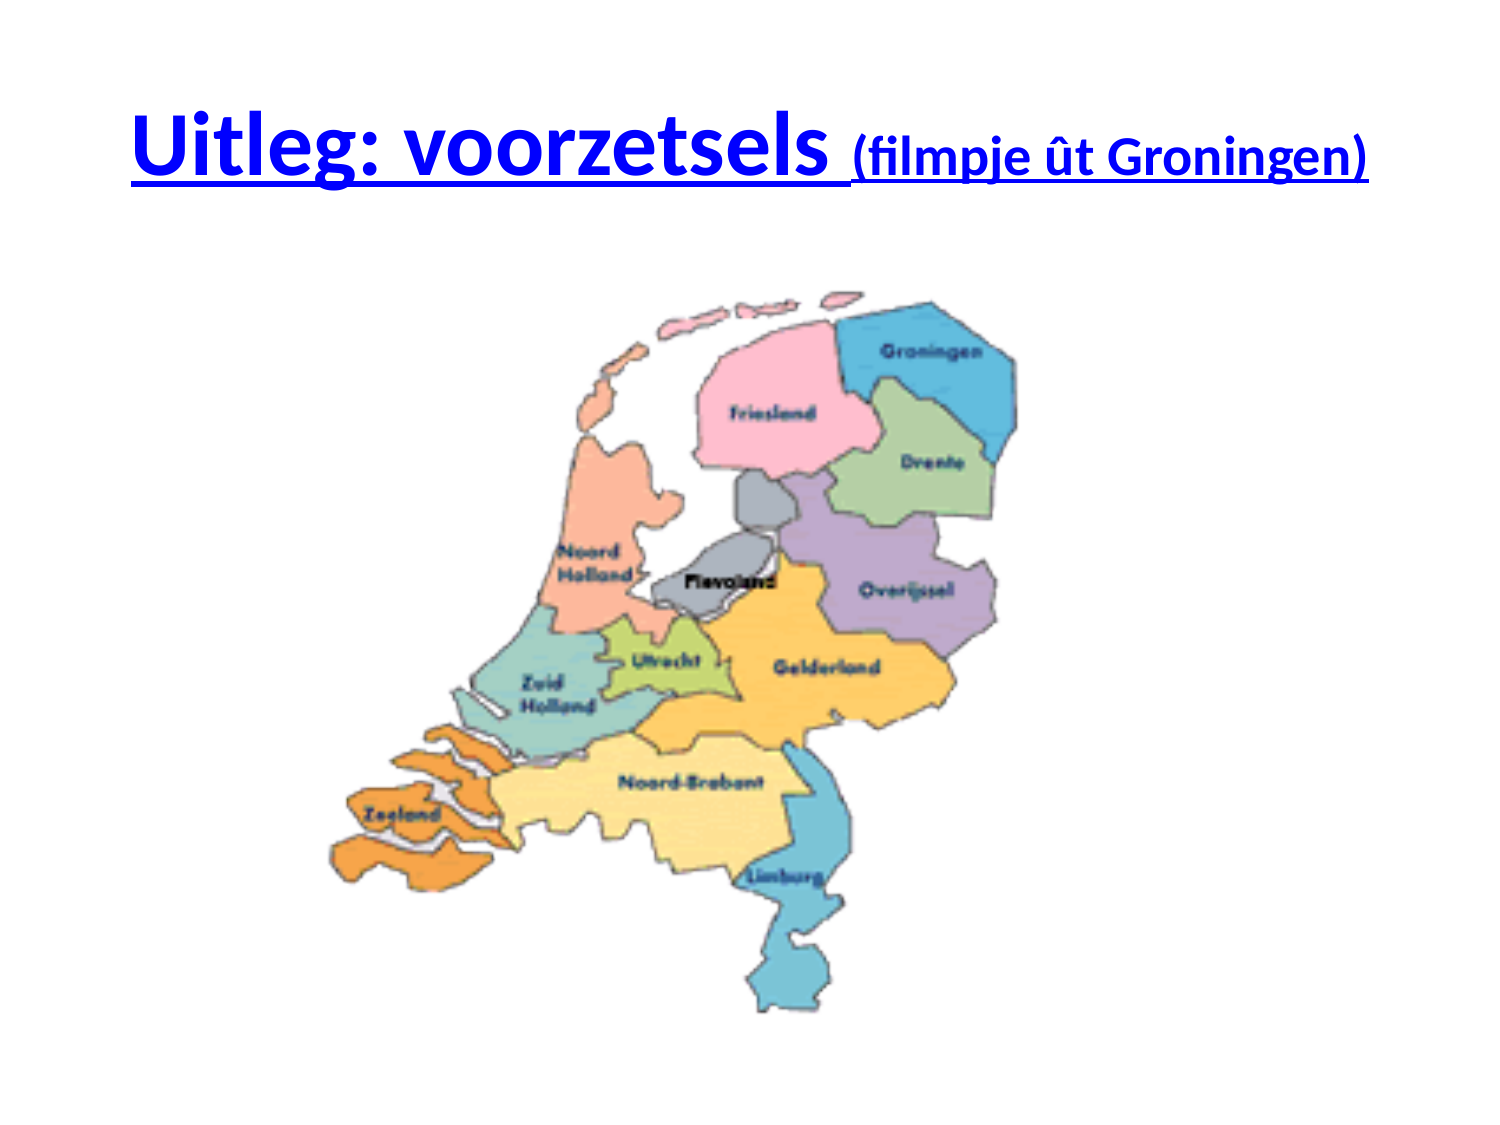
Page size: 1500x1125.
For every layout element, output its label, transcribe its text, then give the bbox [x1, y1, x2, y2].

picture [300, 278, 1045, 1023]
title Uitleg: voorzetsels (filmpje ût Groningen) [75, 45, 1425, 233]
